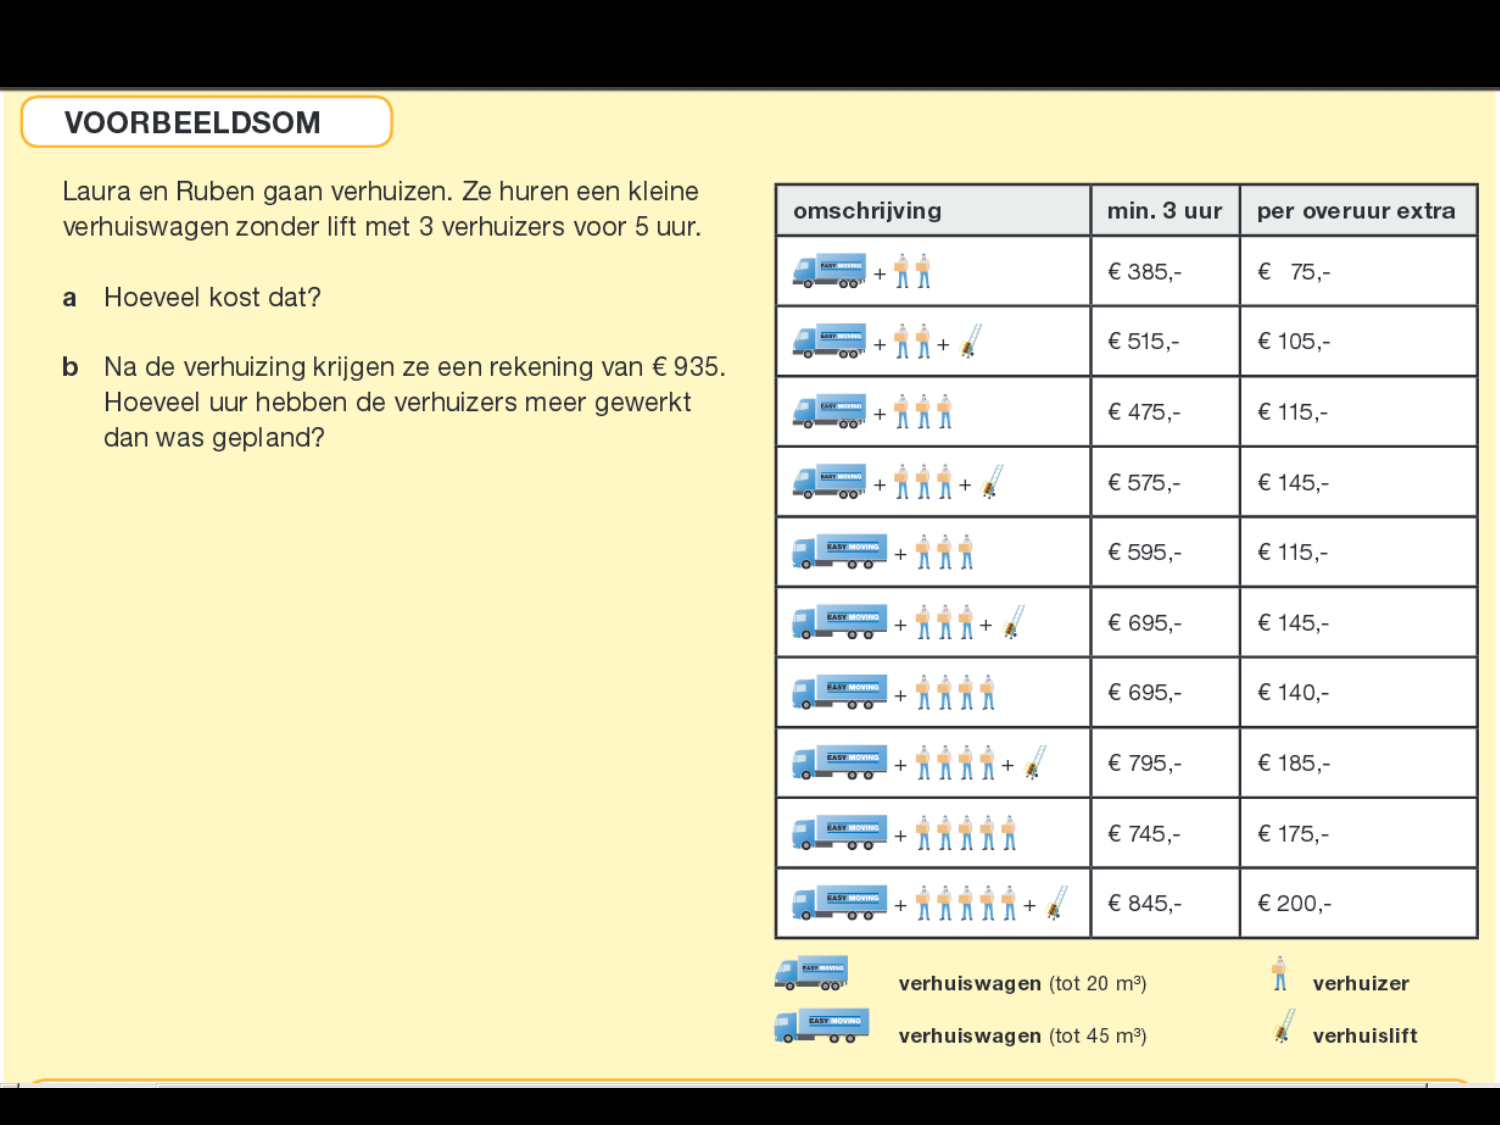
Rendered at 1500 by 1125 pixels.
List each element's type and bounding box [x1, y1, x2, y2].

picture [0, 87, 1500, 1088]
